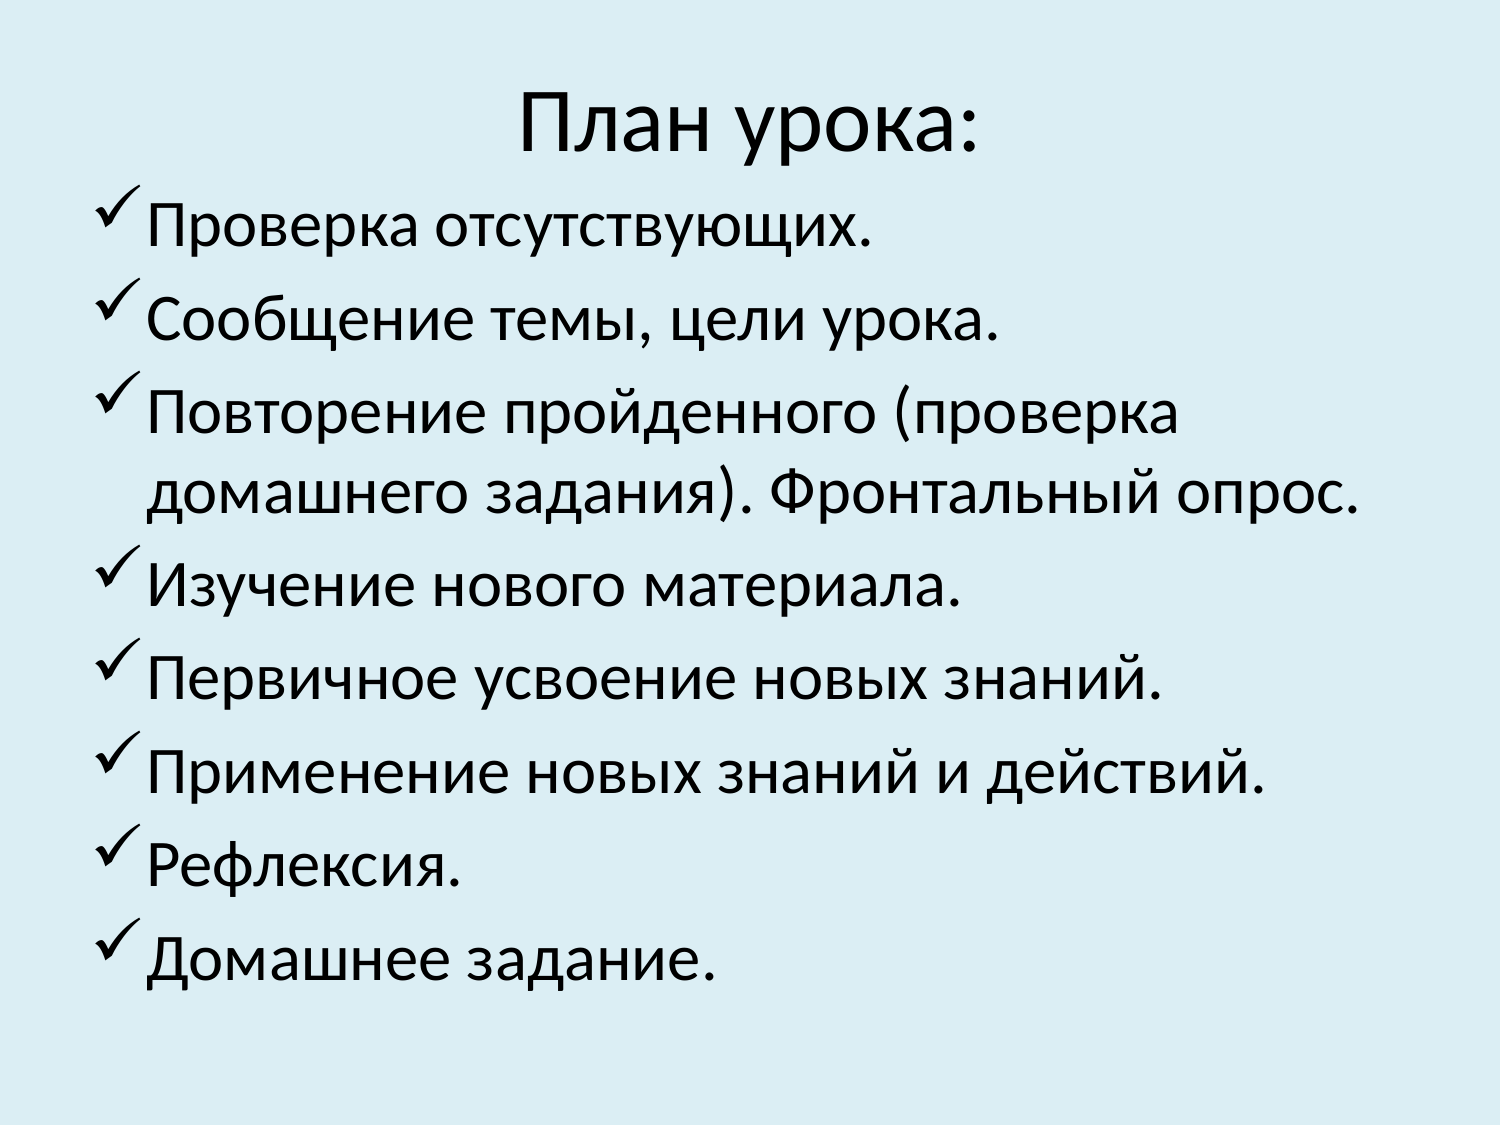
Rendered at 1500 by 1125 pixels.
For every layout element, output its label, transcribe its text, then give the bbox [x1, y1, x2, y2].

list Проверка отсутствующих. Сообщение темы, цели урока. Повторение пройденного (проверка домашнего задания). Фронтальный опрос. Изучение нового материала. Первичное усвоение новых знаний. Применение новых знаний и действий. Рефлексия. Домашнее задание. [75, 172, 1425, 1059]
title План урока: [75, 45, 1425, 172]
